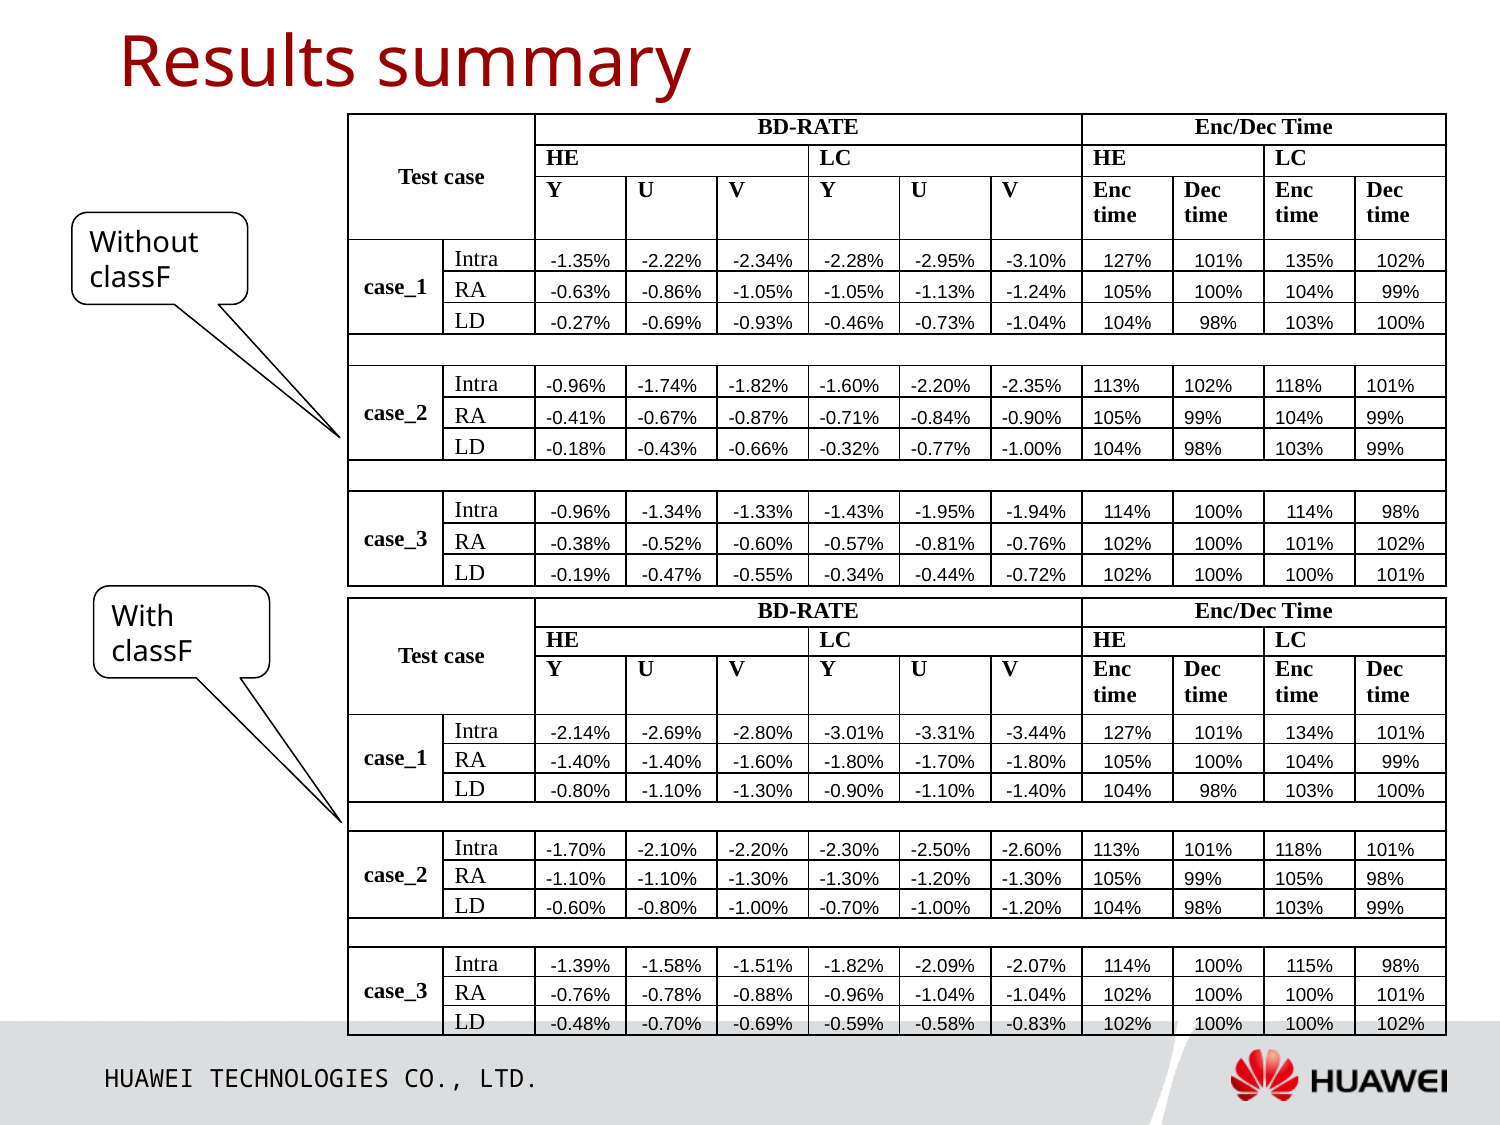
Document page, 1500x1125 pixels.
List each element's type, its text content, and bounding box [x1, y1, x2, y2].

table_cell -0.70% [627, 1006, 716, 1034]
table_cell -0.43% [627, 429, 716, 459]
table_cell 103% [1265, 890, 1354, 917]
table_cell 105% [1265, 861, 1354, 888]
table_cell -2.30% [809, 832, 899, 859]
table_cell 100% [1174, 524, 1263, 553]
table_cell 100% [1174, 744, 1263, 772]
table_cell -0.52% [627, 524, 716, 553]
table_cell Enc time [1265, 657, 1354, 714]
table_cell -2.50% [900, 832, 990, 859]
table_cell -3.44% [992, 715, 1081, 743]
table_cell LD [444, 555, 534, 585]
table_cell U [627, 657, 716, 714]
table_cell 104% [1265, 744, 1354, 772]
table_cell -3.10% [992, 240, 1081, 270]
table_cell Dec time [1356, 657, 1445, 714]
table_cell 115% [1265, 948, 1354, 976]
table_cell 98% [1356, 948, 1445, 976]
table_cell -1.10% [627, 774, 716, 801]
table_cell -0.66% [718, 429, 808, 459]
table_cell case_1 [349, 715, 442, 801]
table_cell 101% [1174, 715, 1263, 743]
table_header BD-RATE [536, 599, 1081, 626]
table_cell -1.13% [900, 272, 990, 302]
table_cell -2.35% [992, 366, 1081, 396]
table_cell -1.40% [992, 774, 1081, 801]
table_cell -1.05% [809, 272, 899, 302]
table_cell LC [809, 628, 1081, 655]
table_cell -0.80% [536, 774, 625, 801]
table_cell -1.04% [900, 977, 990, 1005]
table_cell -0.96% [809, 977, 899, 1005]
picture [0, 1021, 1500, 1125]
table_cell -0.78% [627, 977, 716, 1005]
table_cell RA [444, 977, 534, 1005]
table_cell Intra [444, 492, 534, 522]
table_cell LD [444, 429, 534, 459]
table_cell LC [1265, 146, 1445, 176]
table_cell HE [1083, 628, 1263, 655]
table_cell -1.70% [536, 832, 625, 859]
table_cell 104% [1083, 429, 1172, 459]
table_cell -2.22% [627, 240, 716, 270]
table_cell -2.10% [627, 832, 716, 859]
table_cell 104% [1083, 303, 1172, 333]
table_cell -1.94% [992, 492, 1081, 522]
table_cell -0.86% [627, 272, 716, 302]
table_cell U [627, 177, 716, 239]
table_cell -1.10% [536, 861, 625, 888]
table_cell Y [536, 177, 625, 239]
table_cell -0.90% [809, 774, 899, 801]
table_cell V [992, 177, 1081, 239]
table_cell -1.34% [627, 492, 716, 522]
table_cell -0.87% [718, 398, 808, 427]
title Results summary [105, 0, 1377, 118]
table_cell 100% [1265, 1006, 1354, 1034]
table_cell -2.34% [718, 240, 808, 270]
table_cell V [718, 657, 808, 714]
table_cell 99% [1356, 890, 1445, 917]
table_cell [349, 919, 1445, 946]
table_cell -1.05% [718, 272, 808, 302]
table_cell -1.30% [718, 861, 808, 888]
table_cell -0.27% [536, 303, 625, 333]
table_cell Y [536, 657, 625, 714]
table_cell 99% [1356, 272, 1445, 302]
table_cell Intra [444, 832, 534, 859]
table_cell 118% [1265, 832, 1354, 859]
table_cell -1.40% [627, 744, 716, 772]
table_cell -1.00% [718, 890, 808, 917]
table_cell case_2 [349, 366, 442, 459]
table_cell 114% [1083, 492, 1172, 522]
table_cell HE [1083, 146, 1263, 176]
table_cell -1.04% [992, 303, 1081, 333]
table_cell -2.60% [992, 832, 1081, 859]
table_cell -1.10% [627, 861, 716, 888]
table_cell Y [809, 657, 899, 714]
table_cell -0.72% [992, 555, 1081, 585]
table_cell [349, 461, 1445, 490]
table_cell 98% [1174, 890, 1263, 917]
table_cell -0.55% [718, 555, 808, 585]
table_cell -1.20% [900, 861, 990, 888]
table_cell 101% [1356, 832, 1445, 859]
table_cell -0.96% [536, 492, 625, 522]
table_cell -1.35% [536, 240, 625, 270]
table_cell -1.00% [992, 429, 1081, 459]
table_cell 135% [1265, 240, 1354, 270]
table_cell Enc time [1083, 177, 1172, 239]
table_cell 102% [1356, 240, 1445, 270]
table_cell Dec time [1174, 657, 1263, 714]
table_cell -0.71% [809, 398, 899, 427]
table_cell -1.70% [900, 744, 990, 772]
table_cell -1.82% [809, 948, 899, 976]
table_cell 104% [1265, 272, 1354, 302]
table_cell -0.70% [809, 890, 899, 917]
table_cell 103% [1265, 774, 1354, 801]
table_cell [349, 803, 1445, 830]
table_cell 105% [1083, 398, 1172, 427]
table_cell -2.80% [718, 715, 808, 743]
table_cell -0.76% [992, 524, 1081, 553]
table_cell -1.95% [900, 492, 990, 522]
table_cell -0.90% [992, 398, 1081, 427]
table_header BD-RATE [536, 115, 1081, 144]
table_cell U [900, 177, 990, 239]
table_cell -0.93% [718, 303, 808, 333]
table_cell -1.43% [809, 492, 899, 522]
table_cell 101% [1356, 555, 1445, 585]
table_cell 114% [1265, 492, 1354, 522]
table_cell -1.82% [718, 366, 808, 396]
table_cell -0.32% [809, 429, 899, 459]
table_cell 99% [1356, 744, 1445, 772]
table_cell -0.41% [536, 398, 625, 427]
table_cell -0.44% [900, 555, 990, 585]
table_cell -2.20% [718, 832, 808, 859]
table_cell 98% [1174, 303, 1263, 333]
table_cell -1.20% [992, 890, 1081, 917]
table_cell V [718, 177, 808, 239]
table_cell -0.38% [536, 524, 625, 553]
table_cell -0.18% [536, 429, 625, 459]
table_cell -0.46% [809, 303, 899, 333]
table_cell -2.95% [900, 240, 990, 270]
table_cell LD [444, 303, 534, 333]
table_cell LD [444, 1006, 534, 1034]
table_cell -1.33% [718, 492, 808, 522]
table_cell -1.00% [900, 890, 990, 917]
table_cell 101% [1174, 832, 1263, 859]
table_cell V [992, 657, 1081, 714]
table_cell 127% [1083, 715, 1172, 743]
table_header Test case [349, 599, 534, 714]
table_cell case_2 [349, 832, 442, 917]
table_cell -0.67% [627, 398, 716, 427]
table_cell 104% [1083, 890, 1172, 917]
table_cell case_3 [349, 948, 442, 1034]
table_cell -0.58% [900, 1006, 990, 1034]
table_cell 105% [1083, 744, 1172, 772]
table_cell -0.48% [536, 1006, 625, 1034]
table_cell 98% [1356, 492, 1445, 522]
table_cell case_1 [349, 240, 442, 333]
table_cell 104% [1083, 774, 1172, 801]
table_cell -3.31% [900, 715, 990, 743]
table_cell -3.01% [809, 715, 899, 743]
table_cell 101% [1174, 240, 1263, 270]
table_cell 100% [1174, 492, 1263, 522]
table_cell LC [1265, 628, 1445, 655]
table_header Enc/Dec Time [1083, 115, 1445, 144]
table_cell -0.84% [900, 398, 990, 427]
table_cell -0.60% [718, 524, 808, 553]
table_cell 102% [1174, 366, 1263, 396]
table_cell -0.47% [627, 555, 716, 585]
table_cell Intra [444, 715, 534, 743]
table_cell 98% [1174, 429, 1263, 459]
table_cell RA [444, 272, 534, 302]
table_cell 100% [1174, 272, 1263, 302]
table_cell 99% [1356, 398, 1445, 427]
table_cell 98% [1174, 774, 1263, 801]
table_cell -0.83% [992, 1006, 1081, 1034]
table_cell 100% [1265, 555, 1354, 585]
table_cell 102% [1356, 1006, 1445, 1034]
table_cell -1.30% [718, 774, 808, 801]
table_cell 134% [1265, 715, 1354, 743]
table_cell Intra [444, 240, 534, 270]
table_cell RA [444, 861, 534, 888]
table_cell 100% [1174, 948, 1263, 976]
table_cell 101% [1265, 524, 1354, 553]
table_header Enc/Dec Time [1083, 599, 1445, 626]
table_cell -1.74% [627, 366, 716, 396]
table_cell 99% [1174, 398, 1263, 427]
table_cell 101% [1356, 977, 1445, 1005]
table_cell Dec time [1356, 177, 1445, 239]
table_cell 100% [1265, 977, 1354, 1005]
table_cell RA [444, 744, 534, 772]
table_cell LC [809, 146, 1081, 176]
table_cell 100% [1174, 977, 1263, 1005]
table_cell 104% [1265, 398, 1354, 427]
table_cell -0.60% [536, 890, 625, 917]
table_cell 118% [1265, 366, 1354, 396]
table_cell -1.80% [809, 744, 899, 772]
table_cell [349, 335, 1445, 365]
table_cell -0.88% [718, 977, 808, 1005]
table_cell HE [536, 628, 808, 655]
table_cell RA [444, 524, 534, 553]
table_cell 105% [1083, 272, 1172, 302]
text_box With classF [93, 585, 342, 823]
table_cell 102% [1356, 524, 1445, 553]
table_cell -1.40% [536, 744, 625, 772]
table_cell -0.73% [900, 303, 990, 333]
table_cell 103% [1265, 429, 1354, 459]
table_cell -0.96% [536, 366, 625, 396]
table_cell LD [444, 890, 534, 917]
table_cell 100% [1174, 555, 1263, 585]
table_cell -0.19% [536, 555, 625, 585]
table_cell -0.80% [627, 890, 716, 917]
table_cell -0.69% [627, 303, 716, 333]
table_cell -0.34% [809, 555, 899, 585]
table_cell 101% [1356, 715, 1445, 743]
table_cell Intra [444, 948, 534, 976]
table_cell -2.14% [536, 715, 625, 743]
table_cell -1.30% [992, 861, 1081, 888]
table_cell 103% [1265, 303, 1354, 333]
table_cell -1.58% [627, 948, 716, 976]
table_cell -0.69% [718, 1006, 808, 1034]
table_cell 99% [1356, 429, 1445, 459]
table_cell 100% [1174, 1006, 1263, 1034]
table_cell 113% [1083, 366, 1172, 396]
table_cell LD [444, 774, 534, 801]
table_cell 105% [1083, 861, 1172, 888]
table_cell -2.69% [627, 715, 716, 743]
table_cell 113% [1083, 832, 1172, 859]
table_cell 102% [1083, 977, 1172, 1005]
table_cell -1.51% [718, 948, 808, 976]
table_header Test case [349, 115, 534, 239]
table_cell 114% [1083, 948, 1172, 976]
table_cell -0.76% [536, 977, 625, 1005]
table_cell Enc time [1265, 177, 1354, 239]
table_cell -2.20% [900, 366, 990, 396]
table_cell Intra [444, 366, 534, 396]
table_cell Dec time [1174, 177, 1263, 239]
table_cell 98% [1356, 861, 1445, 888]
table_cell -1.30% [809, 861, 899, 888]
table_cell -0.57% [809, 524, 899, 553]
table_cell 100% [1356, 774, 1445, 801]
table_cell -1.60% [809, 366, 899, 396]
table_cell 127% [1083, 240, 1172, 270]
table_cell 102% [1083, 1006, 1172, 1034]
table_cell -2.07% [992, 948, 1081, 976]
table_cell -1.10% [900, 774, 990, 801]
table_cell Enc time [1083, 657, 1172, 714]
table_cell -0.77% [900, 429, 990, 459]
table_cell -0.63% [536, 272, 625, 302]
table_cell HE [536, 146, 808, 176]
table_cell RA [444, 398, 534, 427]
table_cell 102% [1083, 524, 1172, 553]
table_cell U [900, 657, 990, 714]
table_cell -1.04% [992, 977, 1081, 1005]
table_cell -1.24% [992, 272, 1081, 302]
table_cell 102% [1083, 555, 1172, 585]
table_cell -2.28% [809, 240, 899, 270]
table_cell -0.81% [900, 524, 990, 553]
table_cell -0.59% [809, 1006, 899, 1034]
table_cell -1.80% [992, 744, 1081, 772]
table_cell 99% [1174, 861, 1263, 888]
table_cell Y [809, 177, 899, 239]
table_cell 100% [1356, 303, 1445, 333]
table_cell case_3 [349, 492, 442, 585]
table_cell 101% [1356, 366, 1445, 396]
table_cell -1.60% [718, 744, 808, 772]
text_box Without classF [71, 212, 340, 438]
table_cell -1.39% [536, 948, 625, 976]
table_cell -2.09% [900, 948, 990, 976]
